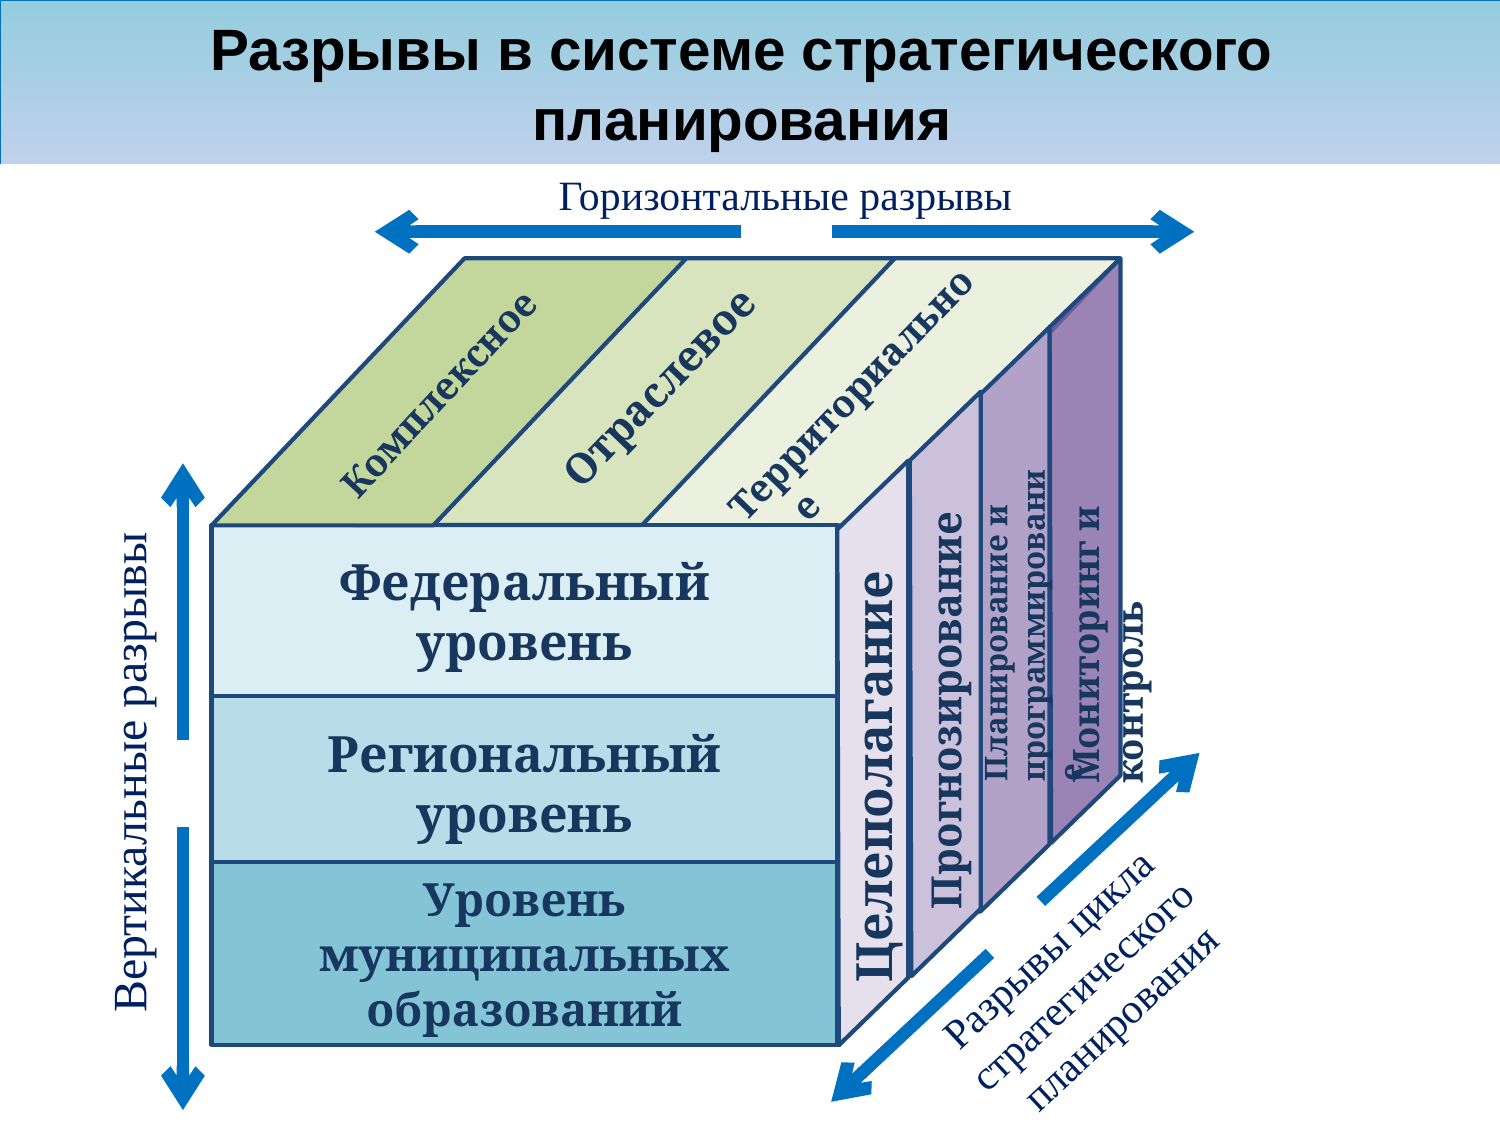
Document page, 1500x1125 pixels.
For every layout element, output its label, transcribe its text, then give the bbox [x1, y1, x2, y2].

text_box Разрывы в системе стратегического планирования [0, 0, 1500, 164]
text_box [90, 160, 1260, 1111]
